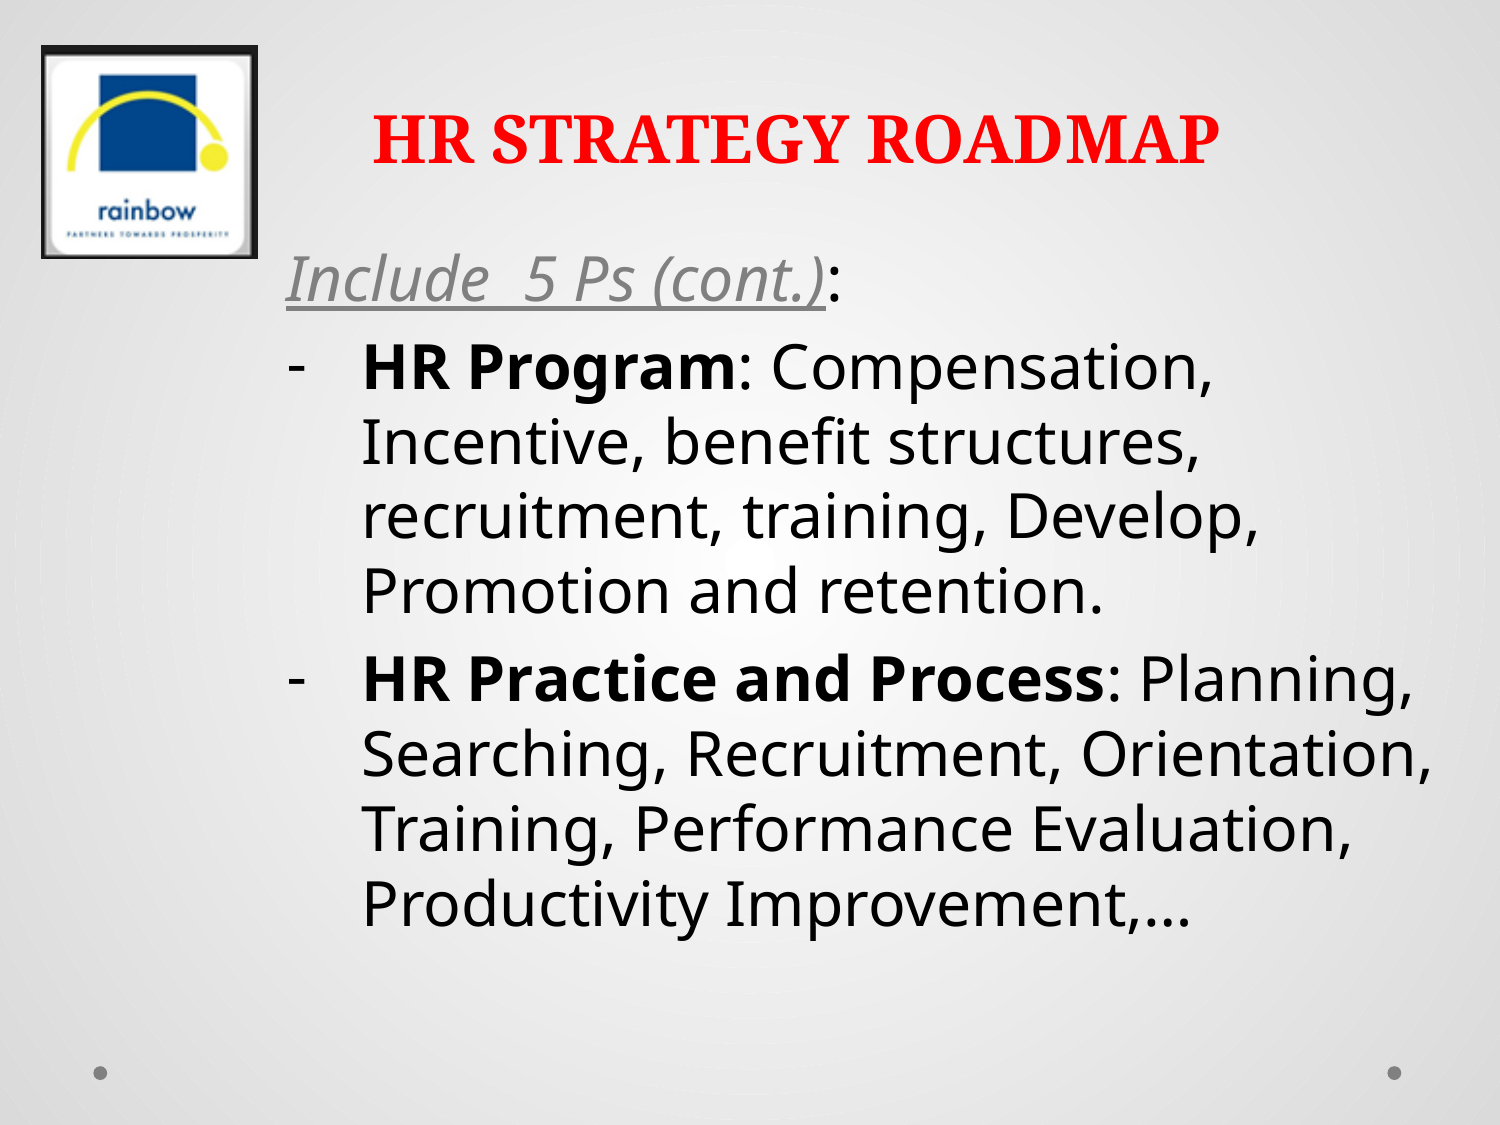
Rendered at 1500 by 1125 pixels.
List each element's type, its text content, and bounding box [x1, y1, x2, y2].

subtitle Include 5 Ps (cont.): HR Program: Compensation, Incentive, benefit structures, recruitment, training, Develop, Promotion and retention. HR Practice and Process: Planning, Searching, Recruitment, Orientation, Training, Performance Evaluation, Productivity Improvement,… [271, 231, 1500, 976]
picture [40, 45, 258, 259]
title HR STRATEGY ROADMAP [94, 30, 1500, 185]
